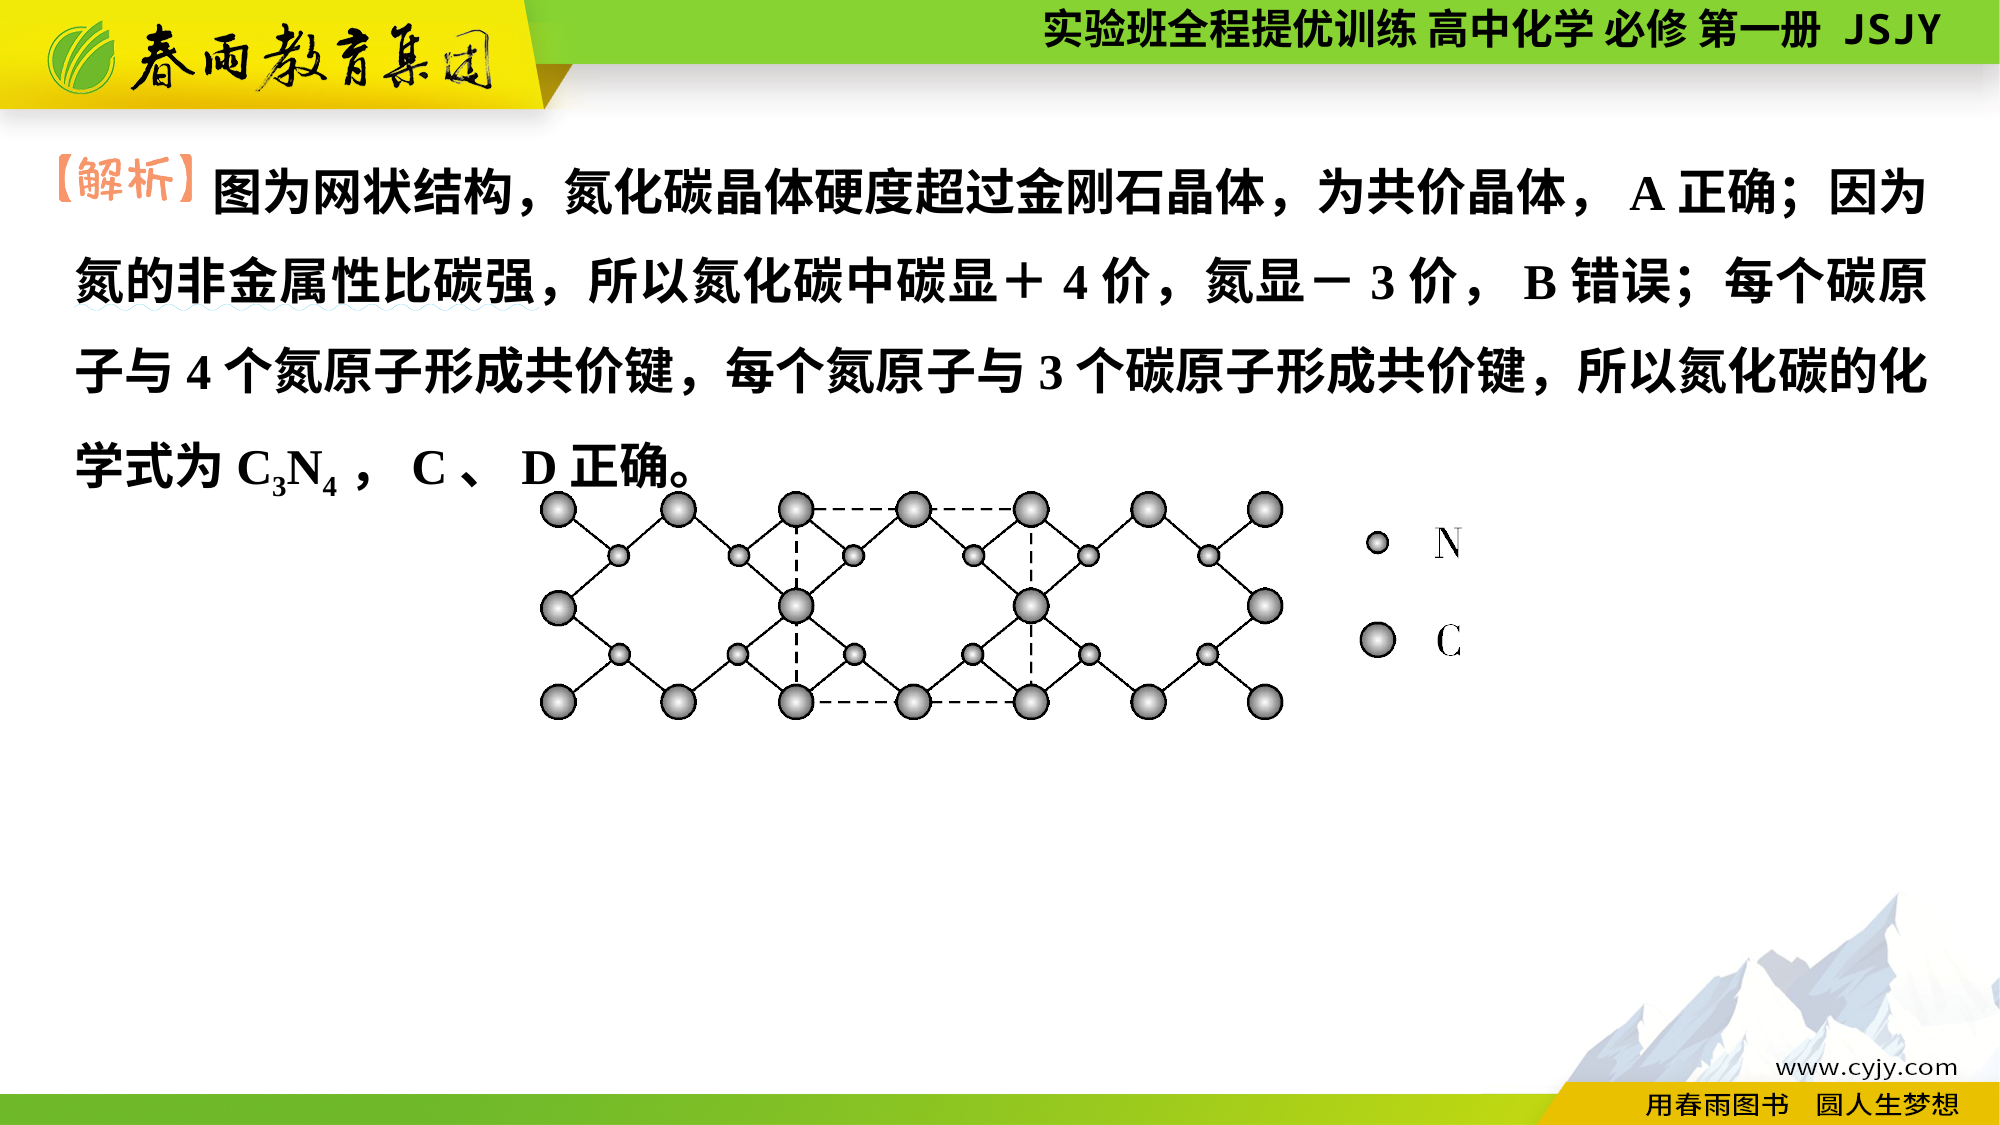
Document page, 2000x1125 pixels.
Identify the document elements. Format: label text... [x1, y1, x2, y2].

list 图为网状结构，氮化碳晶体硬度超过金刚石晶体，为共价晶体，A正确；因为氮的非金属性比碳强，所以氮化碳中碳显＋4价，氮显－3价，B错误；每个碳原子与4个氮原子形成共价键，每个氮原子与3个碳原子形成共价键，所以氮化碳的化学式为C3N4，C、D正确。 [59, 122, 1944, 490]
picture [0, 0, 2000, 1125]
